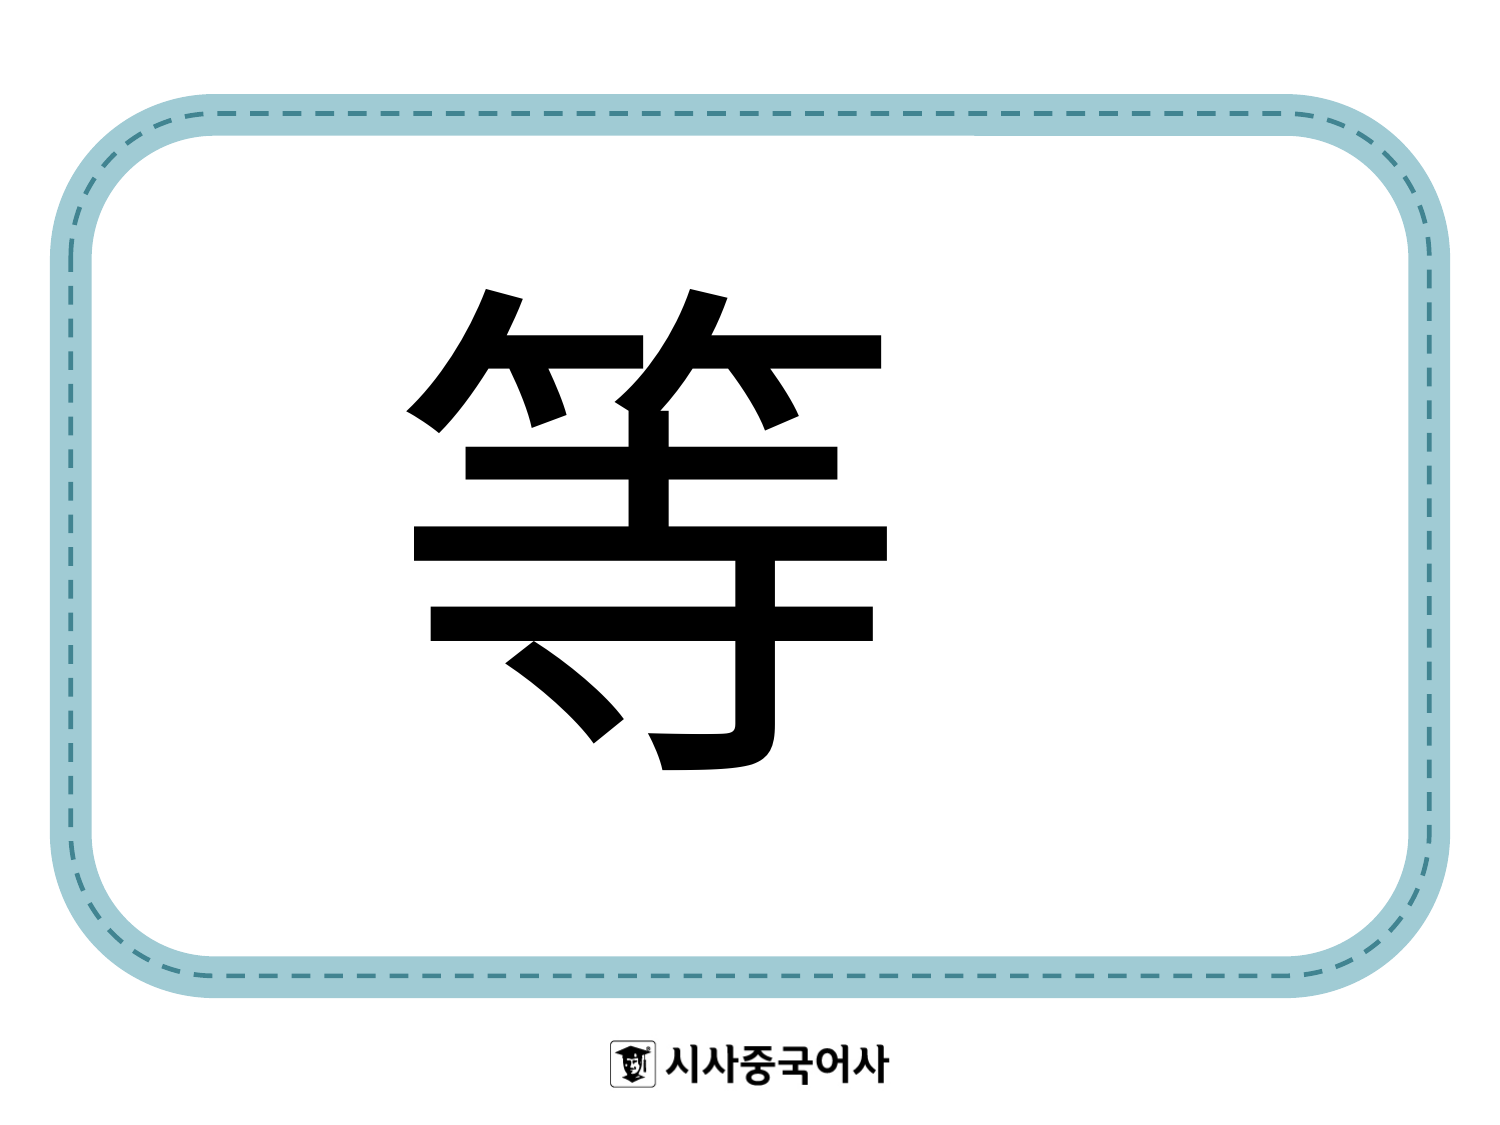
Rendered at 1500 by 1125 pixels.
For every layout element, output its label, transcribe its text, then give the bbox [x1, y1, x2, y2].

text_box 等 [145, 189, 1354, 853]
picture [602, 1034, 898, 1094]
